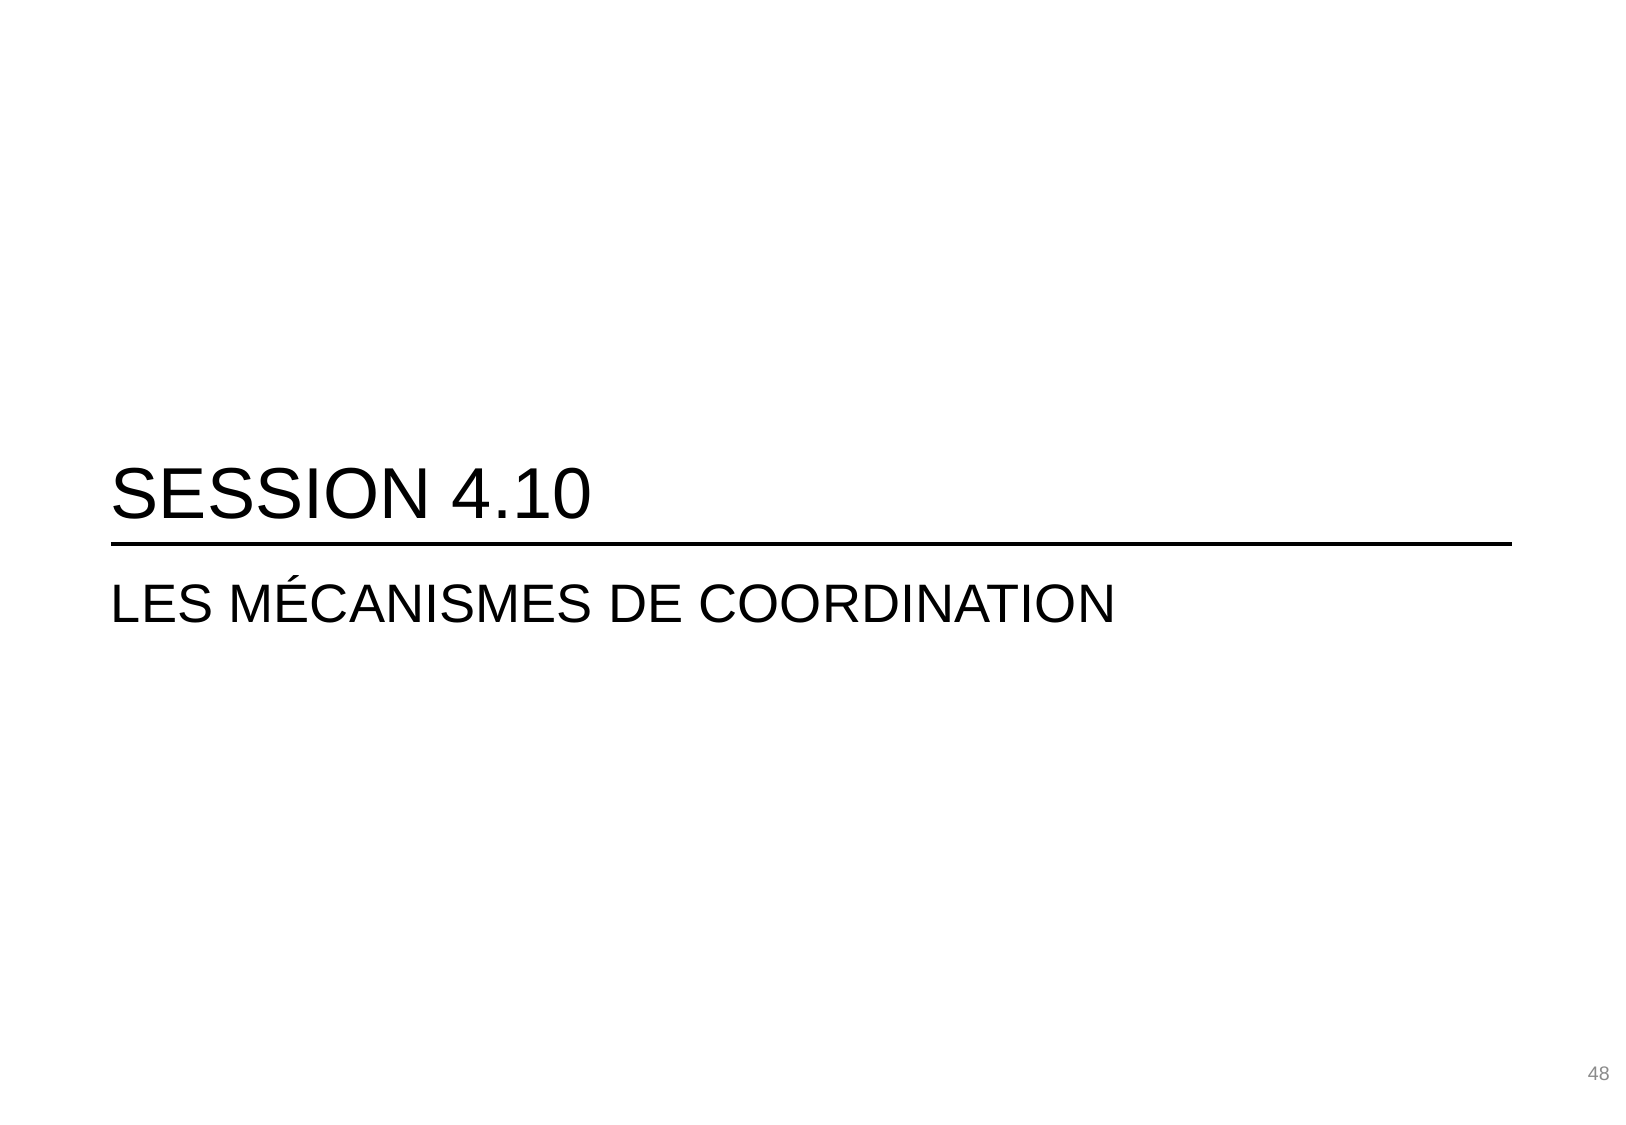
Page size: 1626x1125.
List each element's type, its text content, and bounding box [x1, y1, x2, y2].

slide_number 48 [1297, 1042, 1625, 1103]
list Les mécanismes de coordination [110, 568, 1513, 713]
title Session 4.10 [110, 320, 1513, 542]
